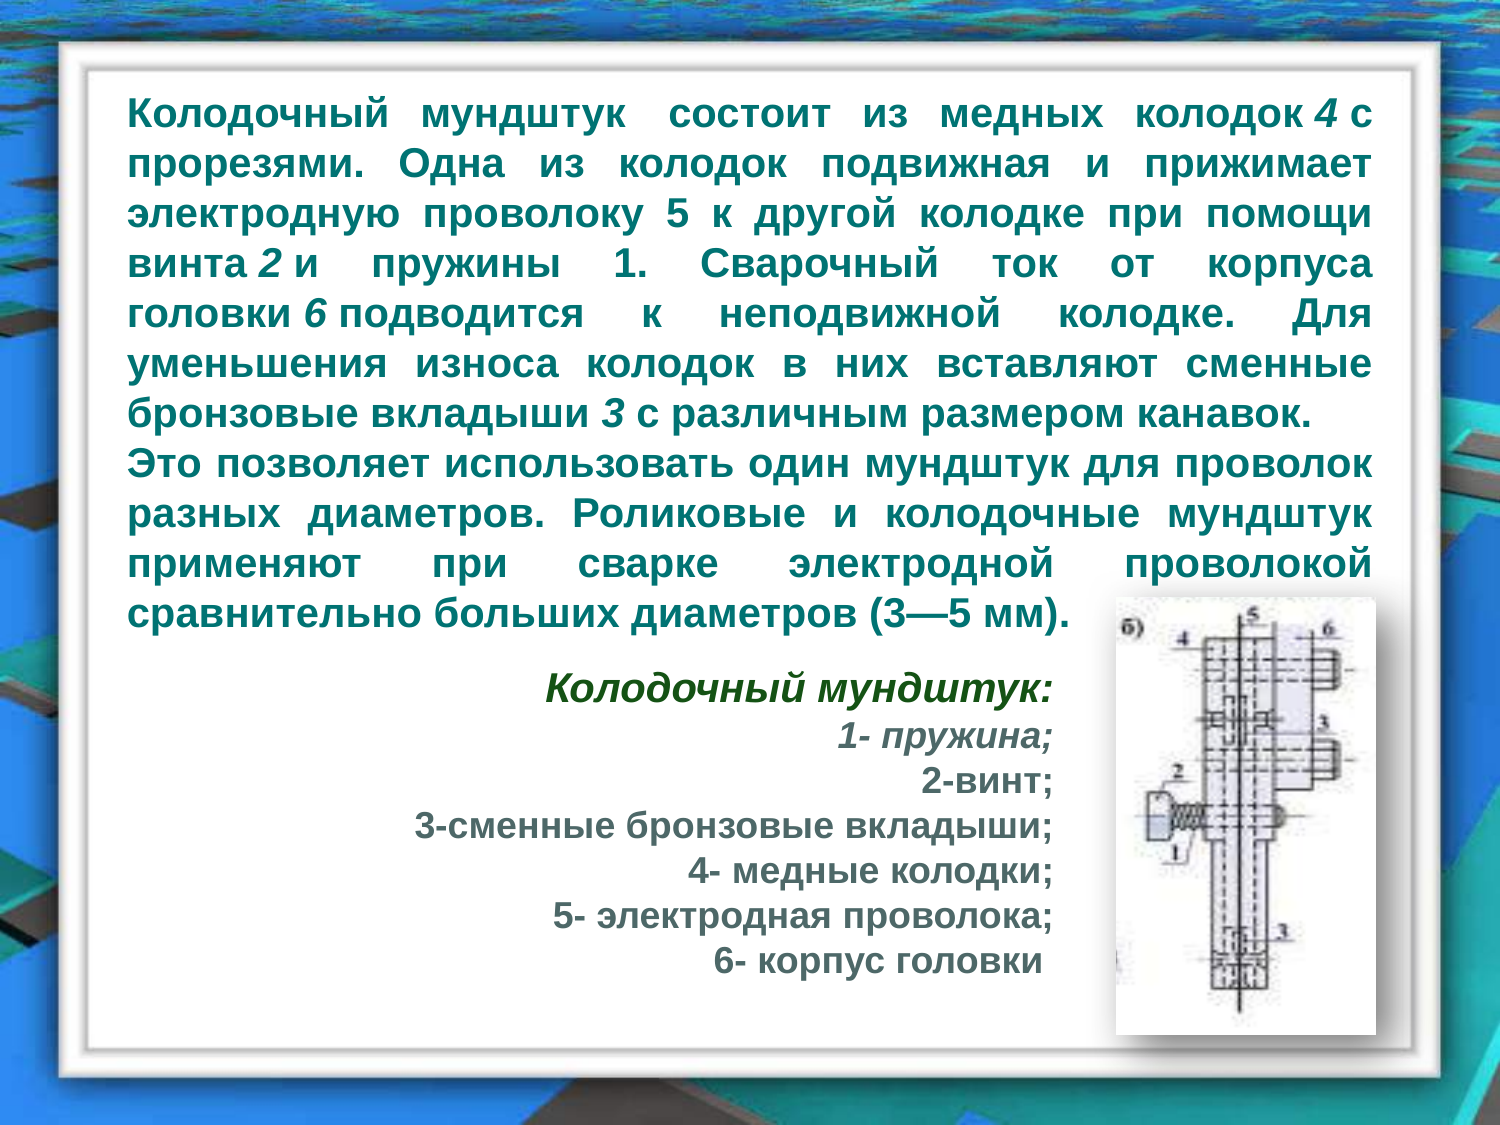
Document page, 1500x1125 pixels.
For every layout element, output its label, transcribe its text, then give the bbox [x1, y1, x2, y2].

text_box Колодочный мундштук состоит из медных колодок 4 с прорезями. Одна из колодок подвижная и прижимает электродную проволоку 5 к другой колодке при помощи винта 2 и пружины 1. Сварочный ток от корпуса головки 6 подводится к неподвижной колодке. Для уменьшения износа колодок в них вставляют сменные бронзовые вкладыши 3 с различным размером канавок. Это позволяет использовать один мундштук для проволок разных диаметров. Роликовые и колодочные мундштук применяют при сварке электродной проволокой сравнительно больших диаметров (3—5 мм). [112, 78, 1388, 644]
text_box Колодочный мундштук: 1- пружина; 2-винт; 3-сменные бронзовые вкладыши; 4- медные колодки; 5- электродная проволока; 6- корпус головки [324, 653, 1069, 989]
picture [0, 0, 1500, 1125]
